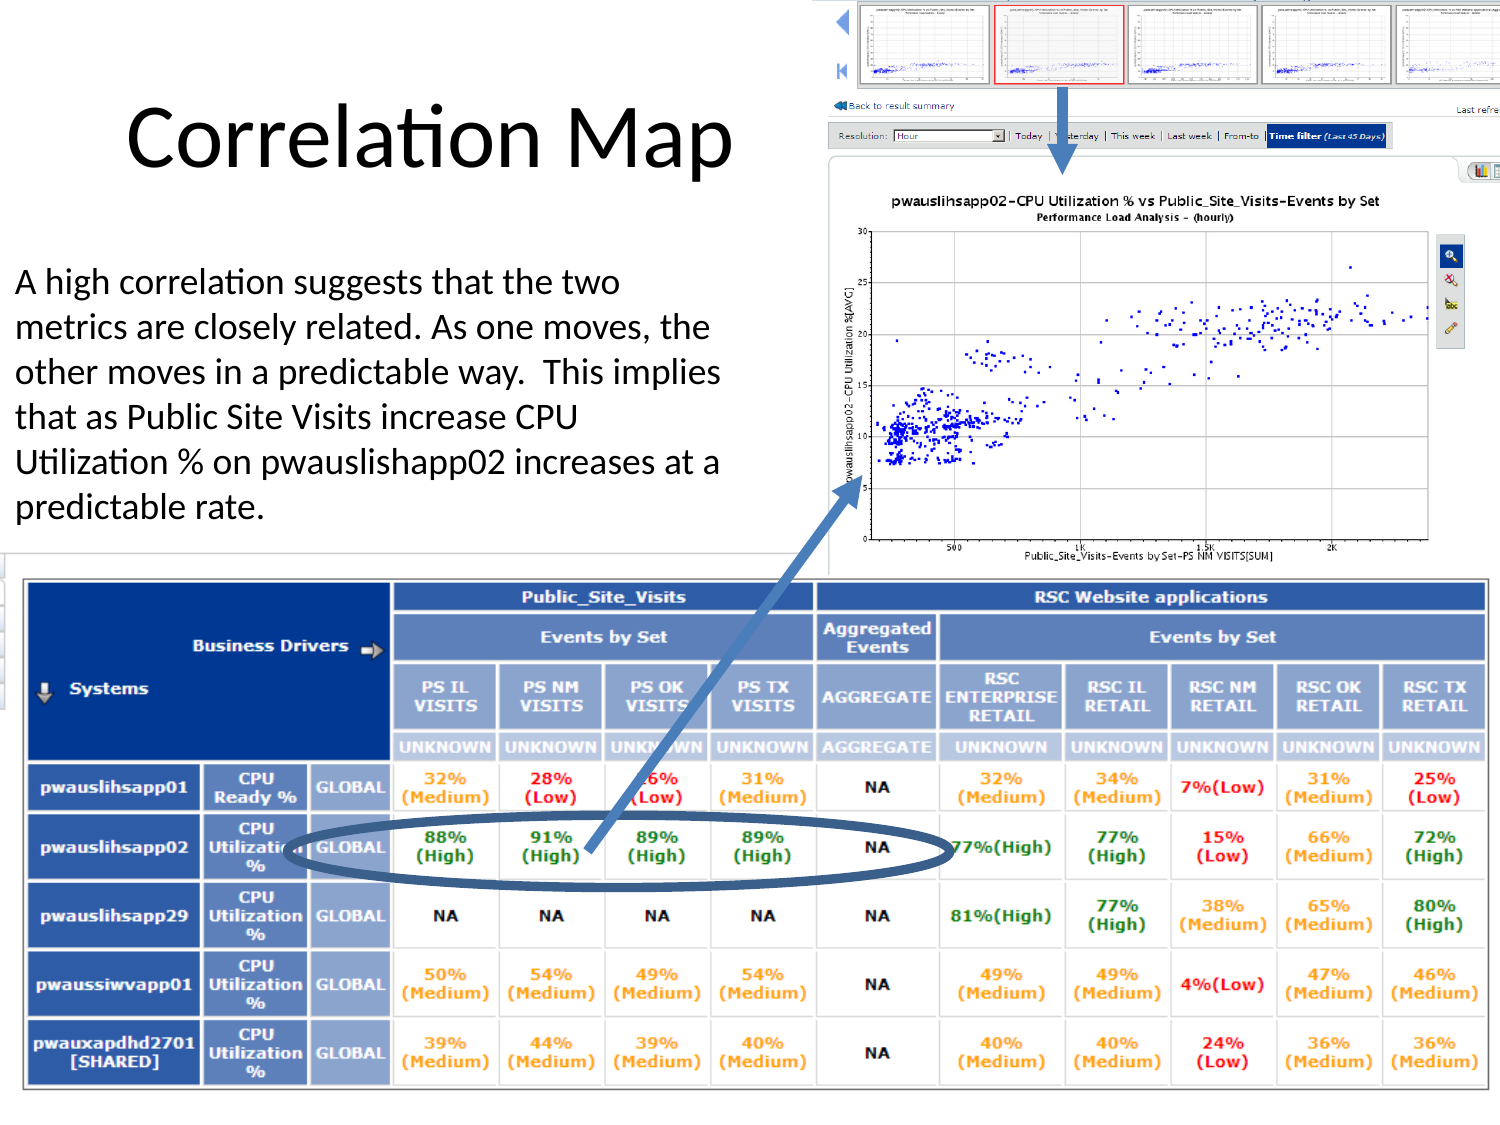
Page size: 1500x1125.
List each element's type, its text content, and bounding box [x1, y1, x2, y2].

text_box A high correlation suggests that the two metrics are closely related. As one moves, the other moves in a predictable way. This implies that as Public Site Visits increase CPU Utilization % on pwauslishapp02 increases at a predictable rate. [0, 249, 750, 535]
picture [0, 0, 1500, 1093]
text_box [587, 474, 863, 852]
title Correlation Map [62, 37, 800, 225]
